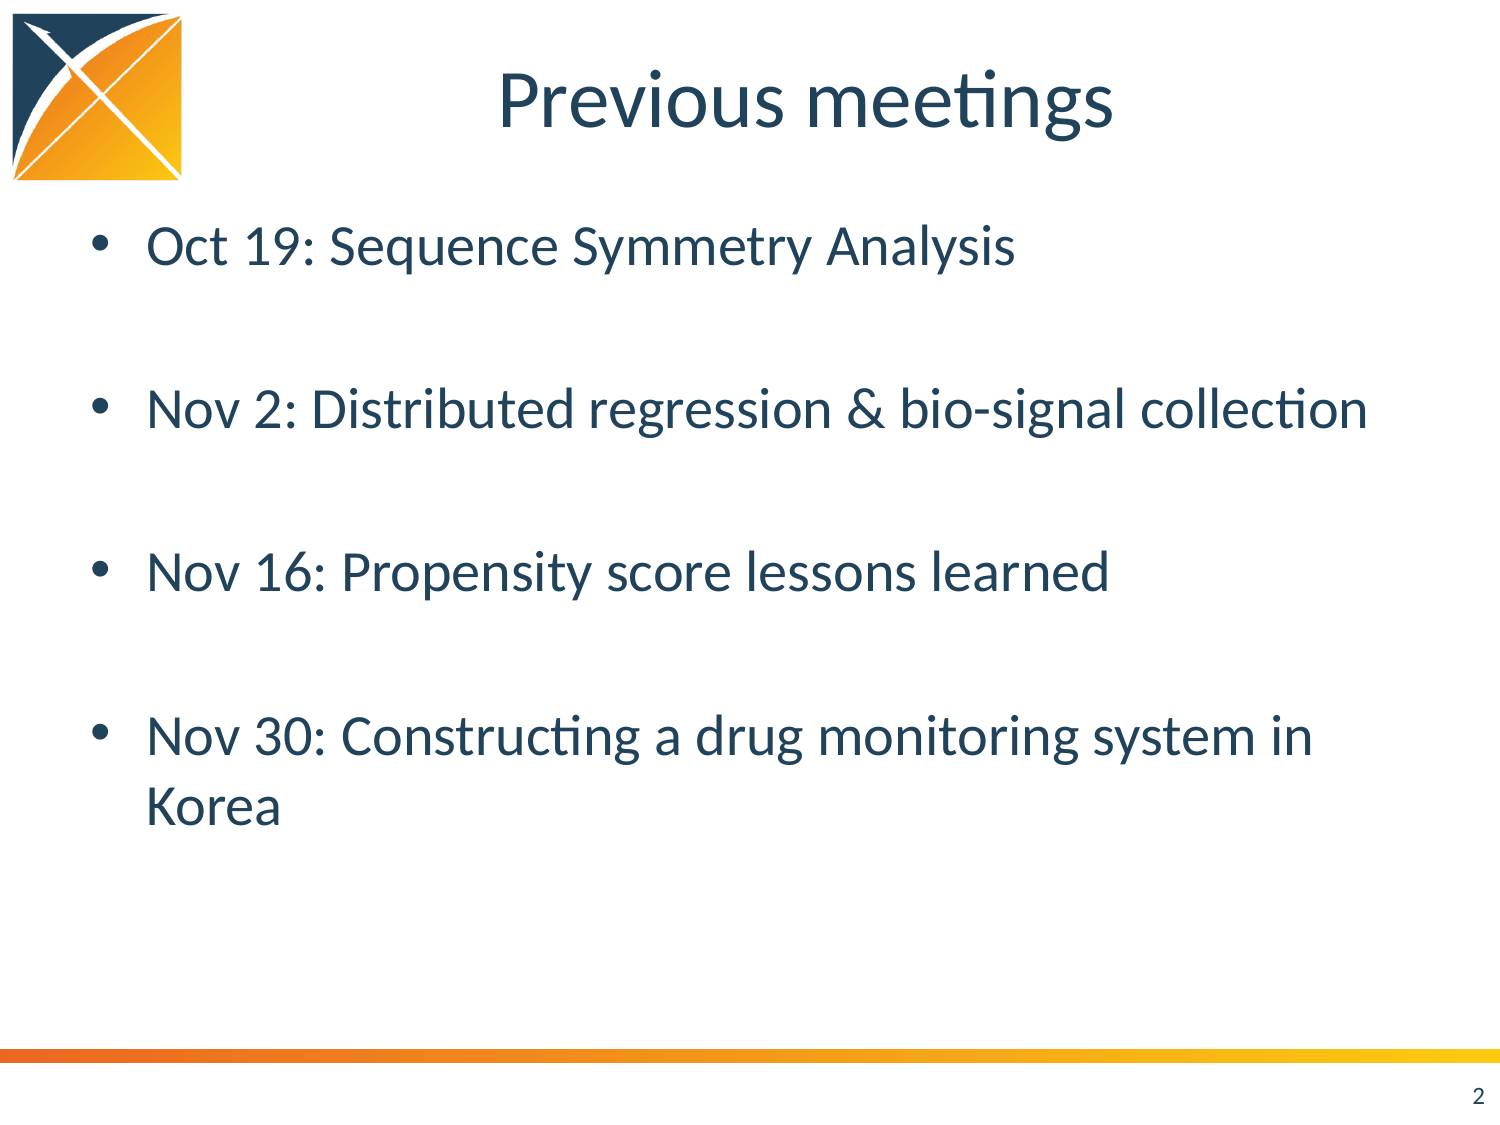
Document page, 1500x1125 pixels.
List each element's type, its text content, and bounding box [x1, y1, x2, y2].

title Previous meetings [187, 24, 1425, 163]
list Oct 19: Sequence Symmetry Analysis Nov 2: Distributed regression & bio-signal collection Nov 16: Propensity score lessons learned Nov 30: Constructing a drug monitoring system in Korea [75, 200, 1425, 1005]
picture [0, 0, 206, 200]
slide_number 2 [1149, 1065, 1500, 1125]
